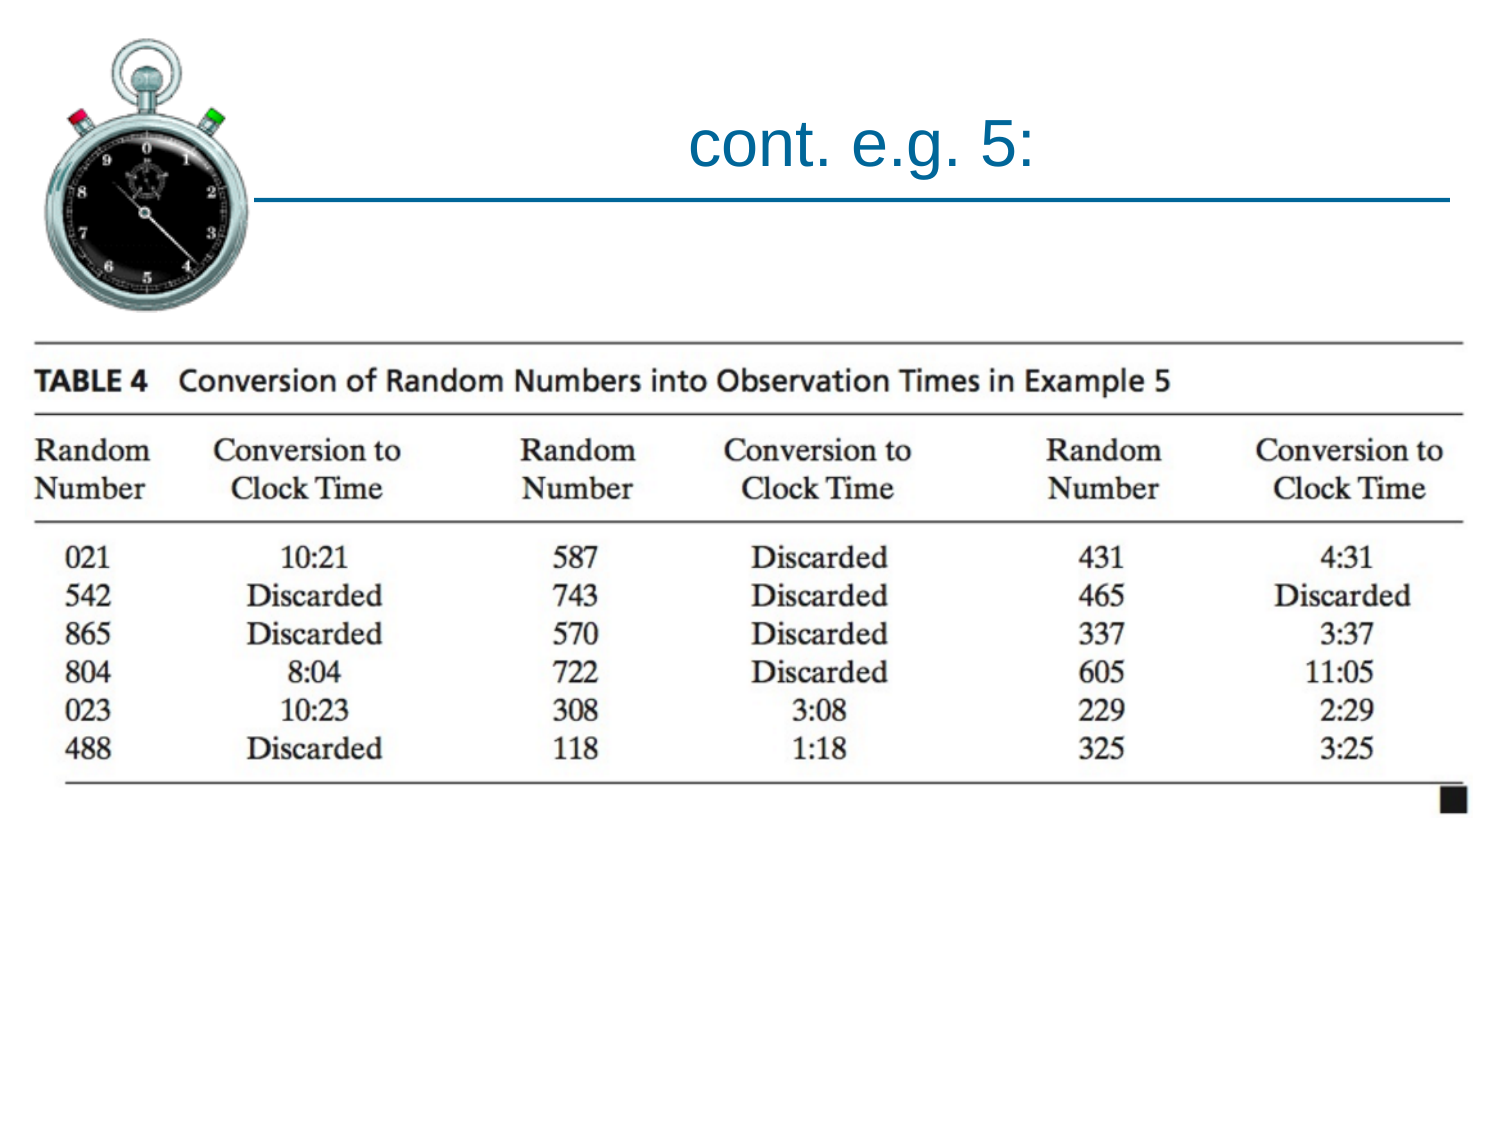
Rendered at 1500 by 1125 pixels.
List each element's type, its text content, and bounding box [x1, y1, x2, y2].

title cont. e.g. 5: [275, 37, 1450, 188]
picture [37, 37, 254, 313]
picture [24, 324, 1473, 819]
